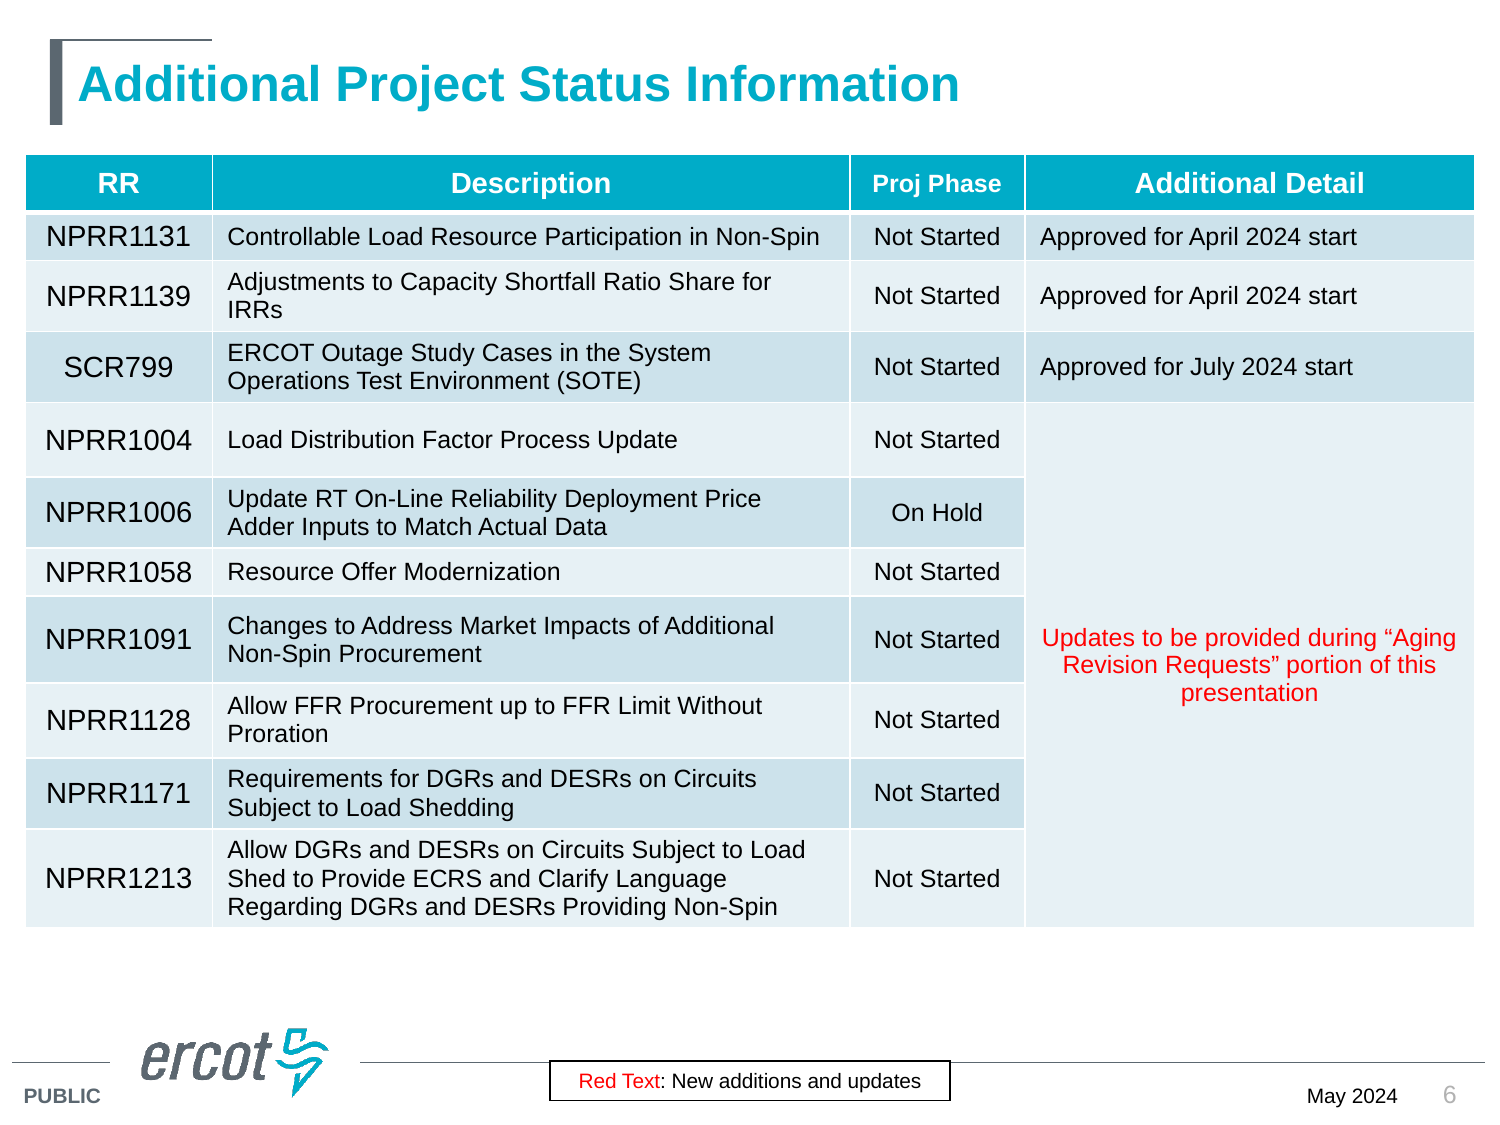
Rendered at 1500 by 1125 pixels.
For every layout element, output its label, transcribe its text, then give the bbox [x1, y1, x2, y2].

table_cell NPRR1131 [26, 215, 212, 260]
table_cell NPRR1128 [26, 684, 212, 757]
table_cell NPRR1006 [26, 478, 212, 547]
table_cell NPRR1171 [26, 759, 212, 828]
table_cell Not Started [851, 332, 1024, 402]
table_cell Changes to Address Market Impacts of Additional Non-Spin Procurement [213, 597, 849, 682]
table_cell Not Started [851, 597, 1024, 682]
table_cell Approved for April 2024 start [1026, 215, 1474, 260]
table_cell Adjustments to Capacity Shortfall Ratio Share for IRRs [213, 261, 849, 331]
table_cell Resource Offer Modernization [213, 549, 849, 595]
table_cell Allow FFR Procurement up to FFR Limit Without Proration [213, 684, 849, 757]
table_cell Controllable Load Resource Participation in Non-Spin [213, 215, 849, 260]
table_cell ERCOT Outage Study Cases in the System Operations Test Environment (SOTE) [213, 332, 849, 402]
table_header RR [26, 155, 212, 210]
table_cell On Hold [851, 478, 1024, 547]
table_cell NPRR1213 [26, 830, 212, 927]
table_cell NPRR1004 [26, 403, 212, 476]
table_cell NPRR1058 [26, 549, 212, 595]
table_cell Updates to be provided during “Aging Revision Requests” portion of this presentation [1026, 403, 1474, 927]
table_header Description [213, 155, 849, 210]
table_cell SCR799 [26, 332, 212, 402]
table_header Proj Phase [851, 155, 1024, 210]
picture [137, 1024, 332, 1100]
table_cell Not Started [851, 215, 1024, 260]
table_cell Requirements for DGRs and DESRs on Circuits Subject to Load Shedding [213, 759, 849, 828]
table_cell Allow DGRs and DESRs on Circuits Subject to Load Shed to Provide ECRS and Clarify Language Regarding DGRs and DESRs Providing Non-Spin [213, 830, 849, 927]
table_cell Not Started [851, 403, 1024, 476]
table_cell Approved for July 2024 start [1026, 332, 1474, 402]
table_cell NPRR1139 [26, 261, 212, 331]
table_cell Load Distribution Factor Process Update [213, 403, 849, 476]
slide_number 6 [1412, 1076, 1488, 1112]
table_cell Not Started [851, 684, 1024, 757]
table_header Additional Detail [1026, 155, 1474, 210]
title Additional Project Status Information [62, 44, 1000, 130]
table_cell Approved for April 2024 start [1026, 261, 1474, 331]
table_cell NPRR1091 [26, 597, 212, 682]
text_box Red Text: New additions and updates [549, 1060, 950, 1101]
table_cell Not Started [851, 830, 1024, 927]
table_cell Not Started [851, 549, 1024, 595]
table_cell Update RT On-Line Reliability Deployment Price Adder Inputs to Match Actual Data [213, 478, 849, 547]
table_cell Not Started [851, 261, 1024, 331]
table_cell Not Started [851, 759, 1024, 828]
